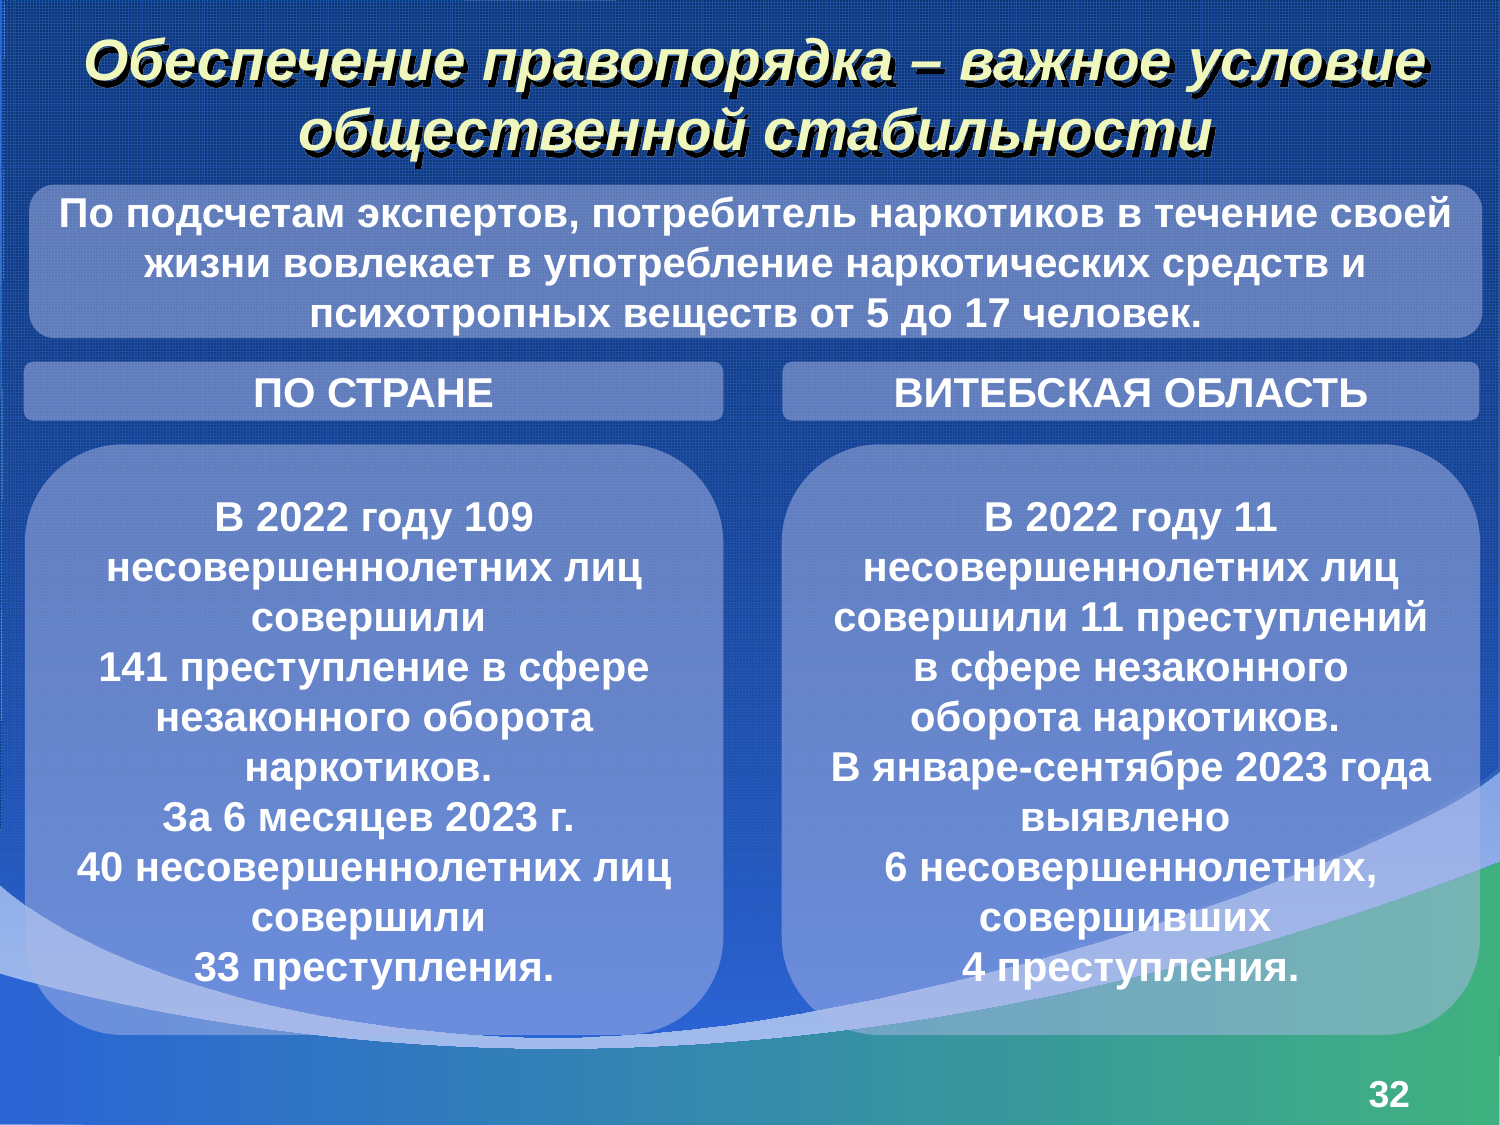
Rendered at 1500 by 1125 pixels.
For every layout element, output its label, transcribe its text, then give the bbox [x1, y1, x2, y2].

text_box В 2022 году 109 несовершеннолетних лиц совершили 141 преступление в сфере незаконного оборота наркотиков. За 6 месяцев 2023 г. 40 несовершеннолетних лиц совершили 33 преступления. [24, 444, 724, 1036]
text_box Обеспечение правопорядка – важное условие общественной стабильности [5, 0, 1500, 185]
slide_number 32 [1074, 1062, 1425, 1103]
text_box В 2022 году 11 несовершеннолетних лиц совершили 11 преступлений в сфере незаконного оборота наркотиков. В январе-сентябре 2023 года выявлено 6 несовершеннолетних, совершивших 4 преступления. [781, 444, 1481, 1036]
text_box ВИТЕБСКАЯ ОБЛАСТЬ [782, 361, 1480, 421]
text_box По подсчетам экспертов, потребитель наркотиков в течение своей жизни вовлекает в употребление наркотических средств и психотропных веществ от 5 до 17 человек. [29, 184, 1483, 339]
text_box ПО СТРАНЕ [23, 361, 724, 421]
